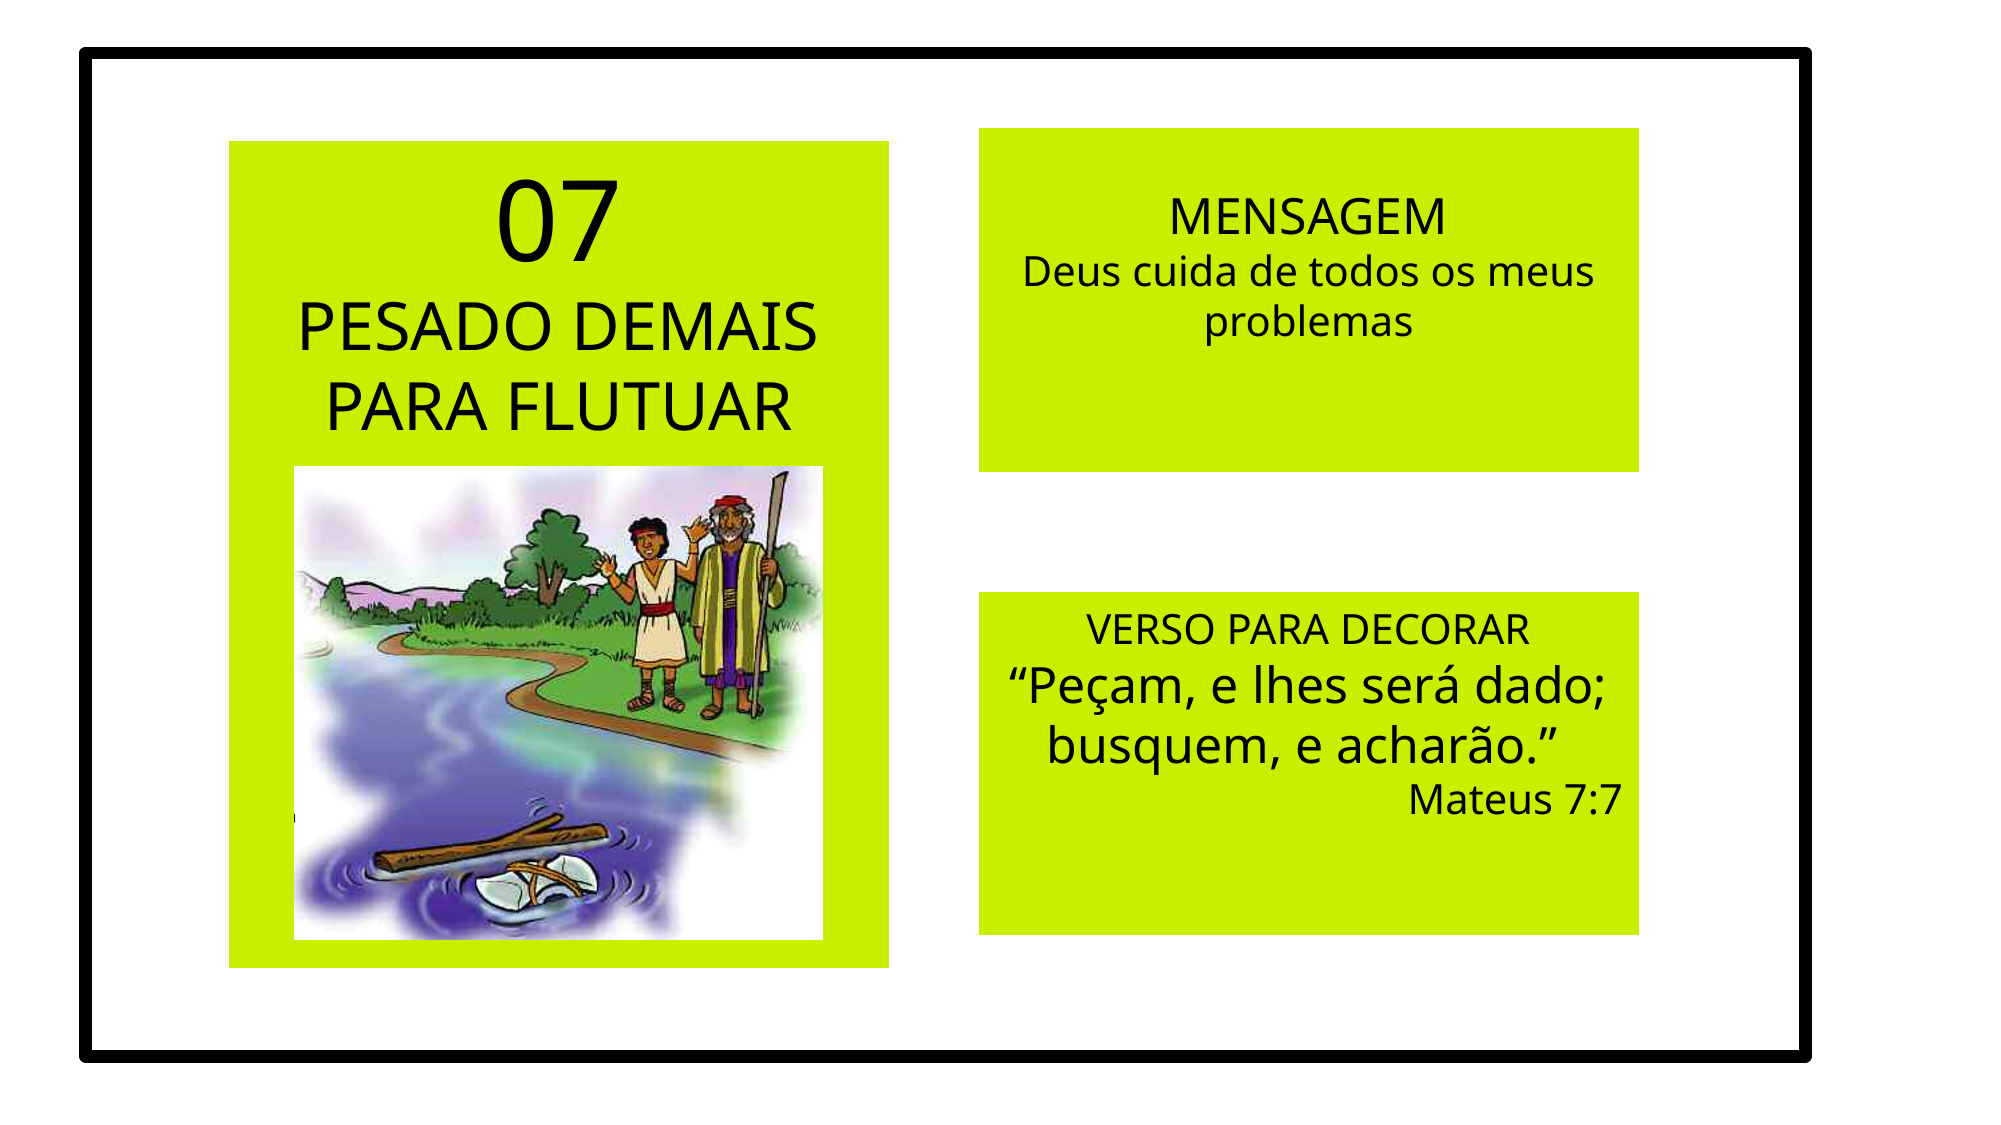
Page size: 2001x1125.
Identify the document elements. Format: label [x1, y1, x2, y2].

text_box [85, 52, 1806, 1057]
picture [228, 141, 889, 968]
picture [978, 592, 1639, 935]
picture [978, 128, 1639, 472]
